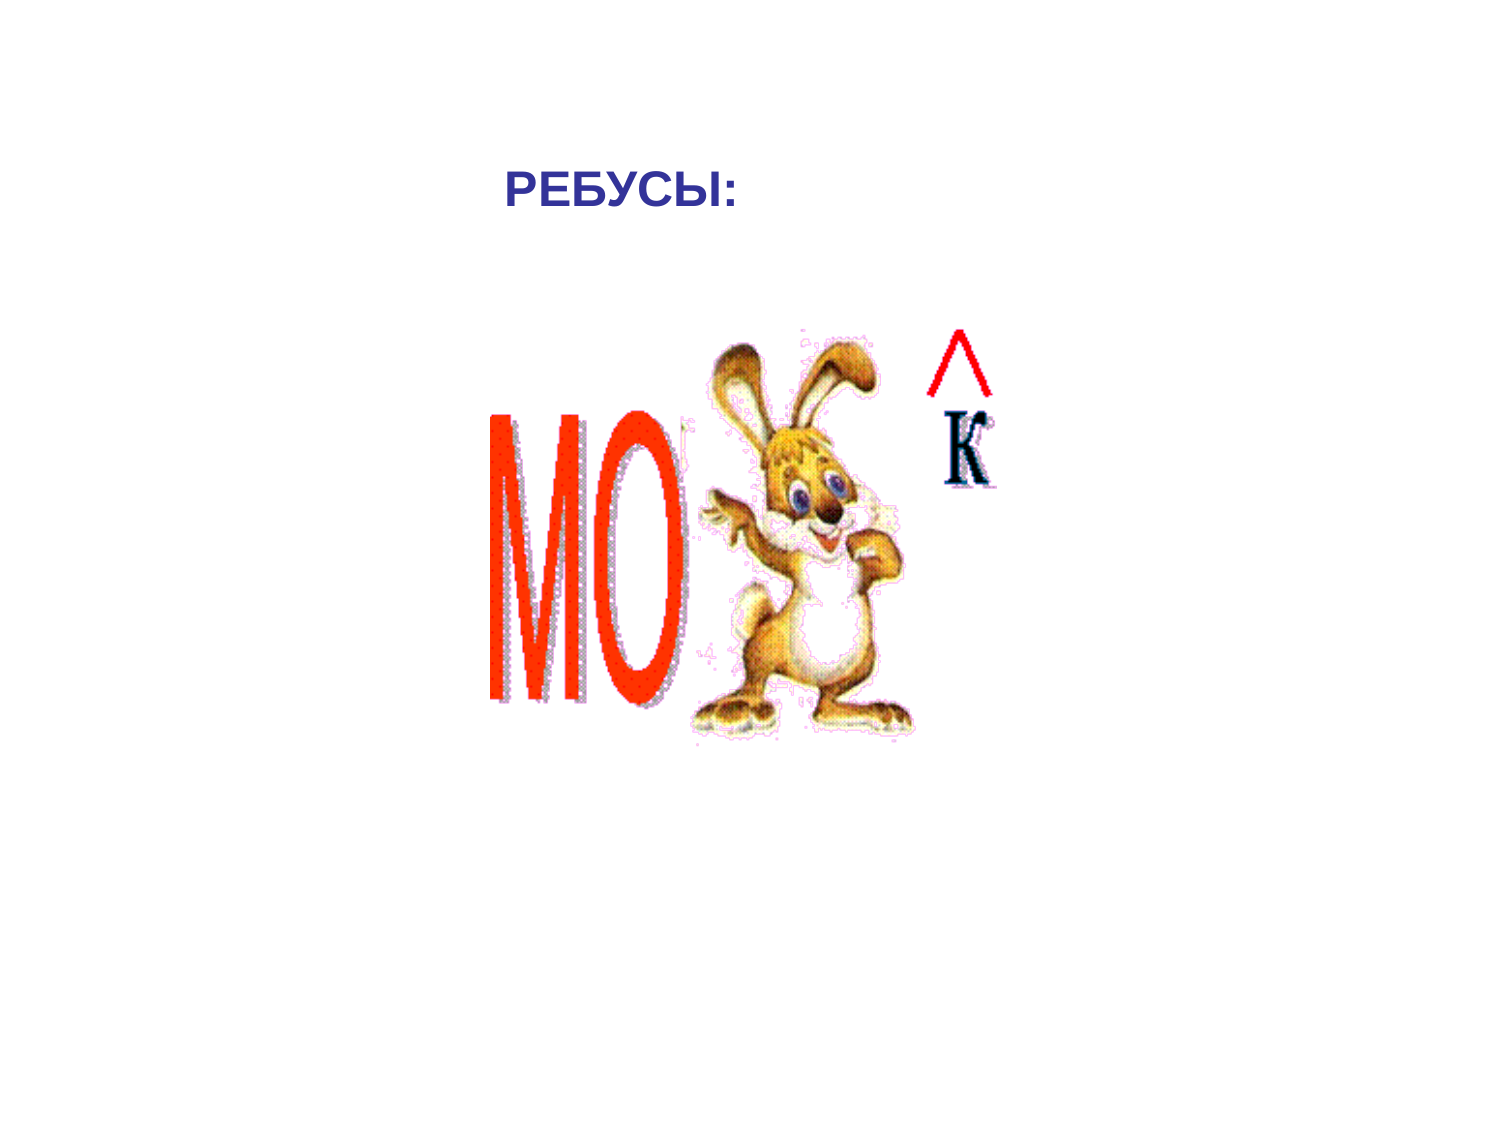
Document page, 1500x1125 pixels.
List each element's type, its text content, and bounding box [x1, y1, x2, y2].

picture [489, 326, 997, 752]
text_box РЕБУСЫ: [490, 148, 999, 224]
